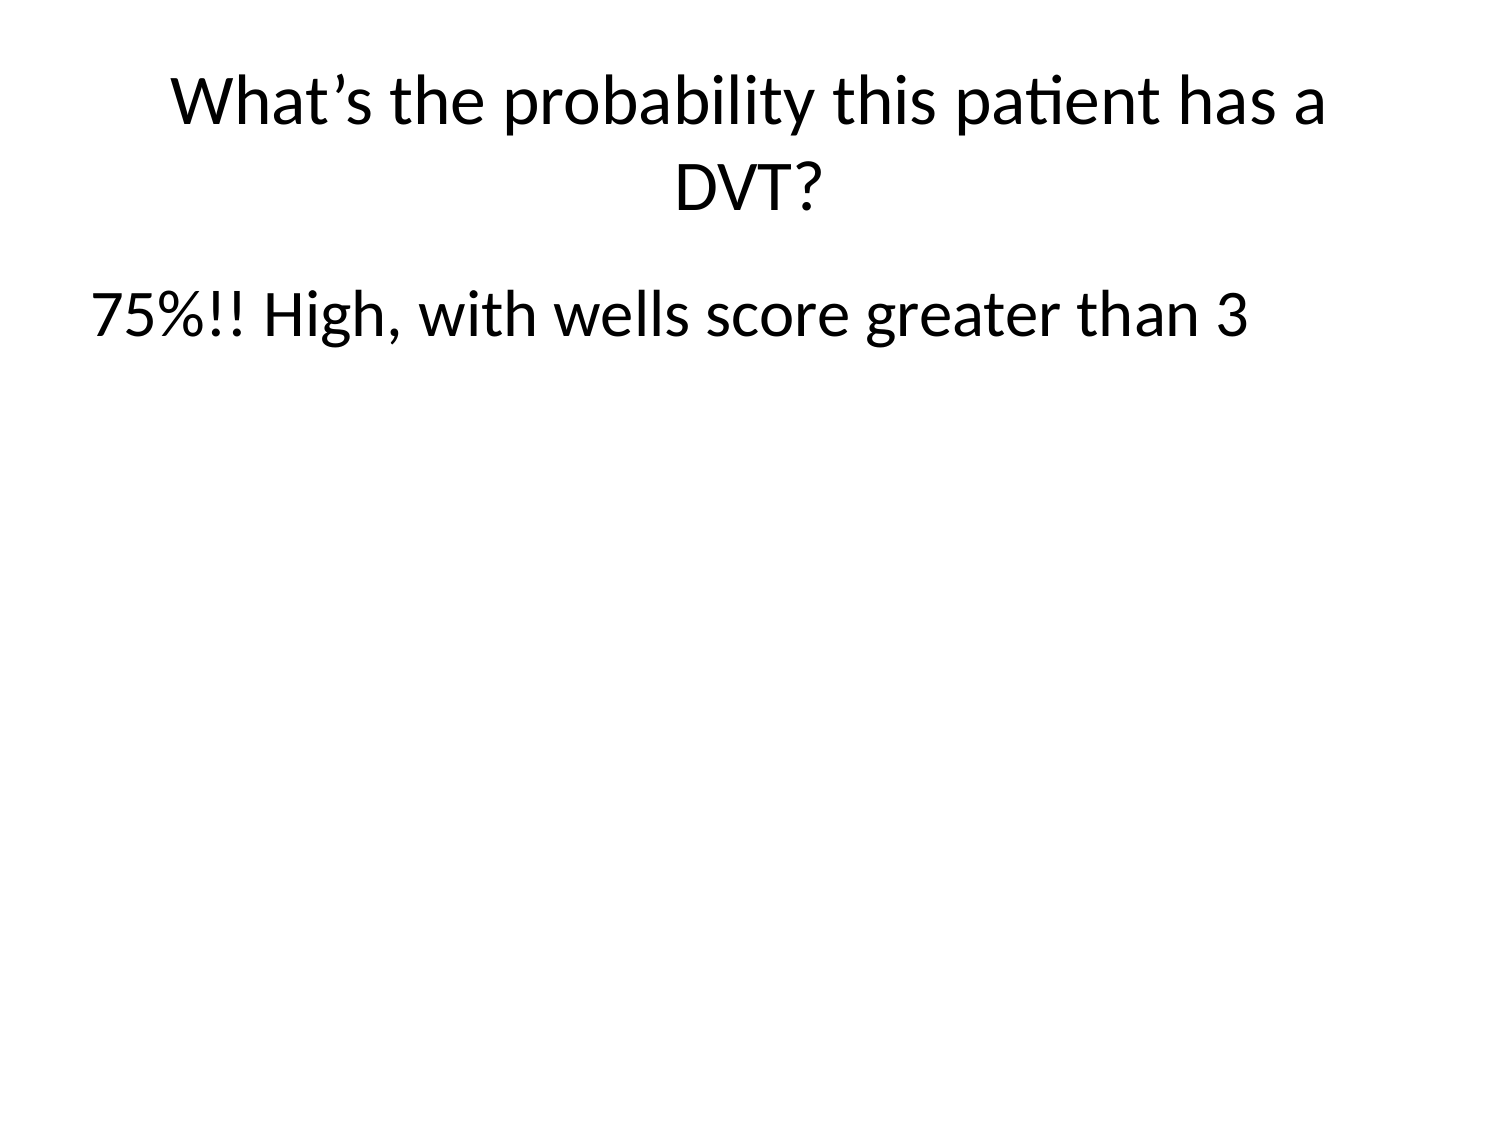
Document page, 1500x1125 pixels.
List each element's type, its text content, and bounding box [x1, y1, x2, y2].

list 75%!! High, with wells score greater than 3 [75, 262, 1425, 1005]
title What’s the probability this patient has a DVT? [75, 45, 1425, 233]
